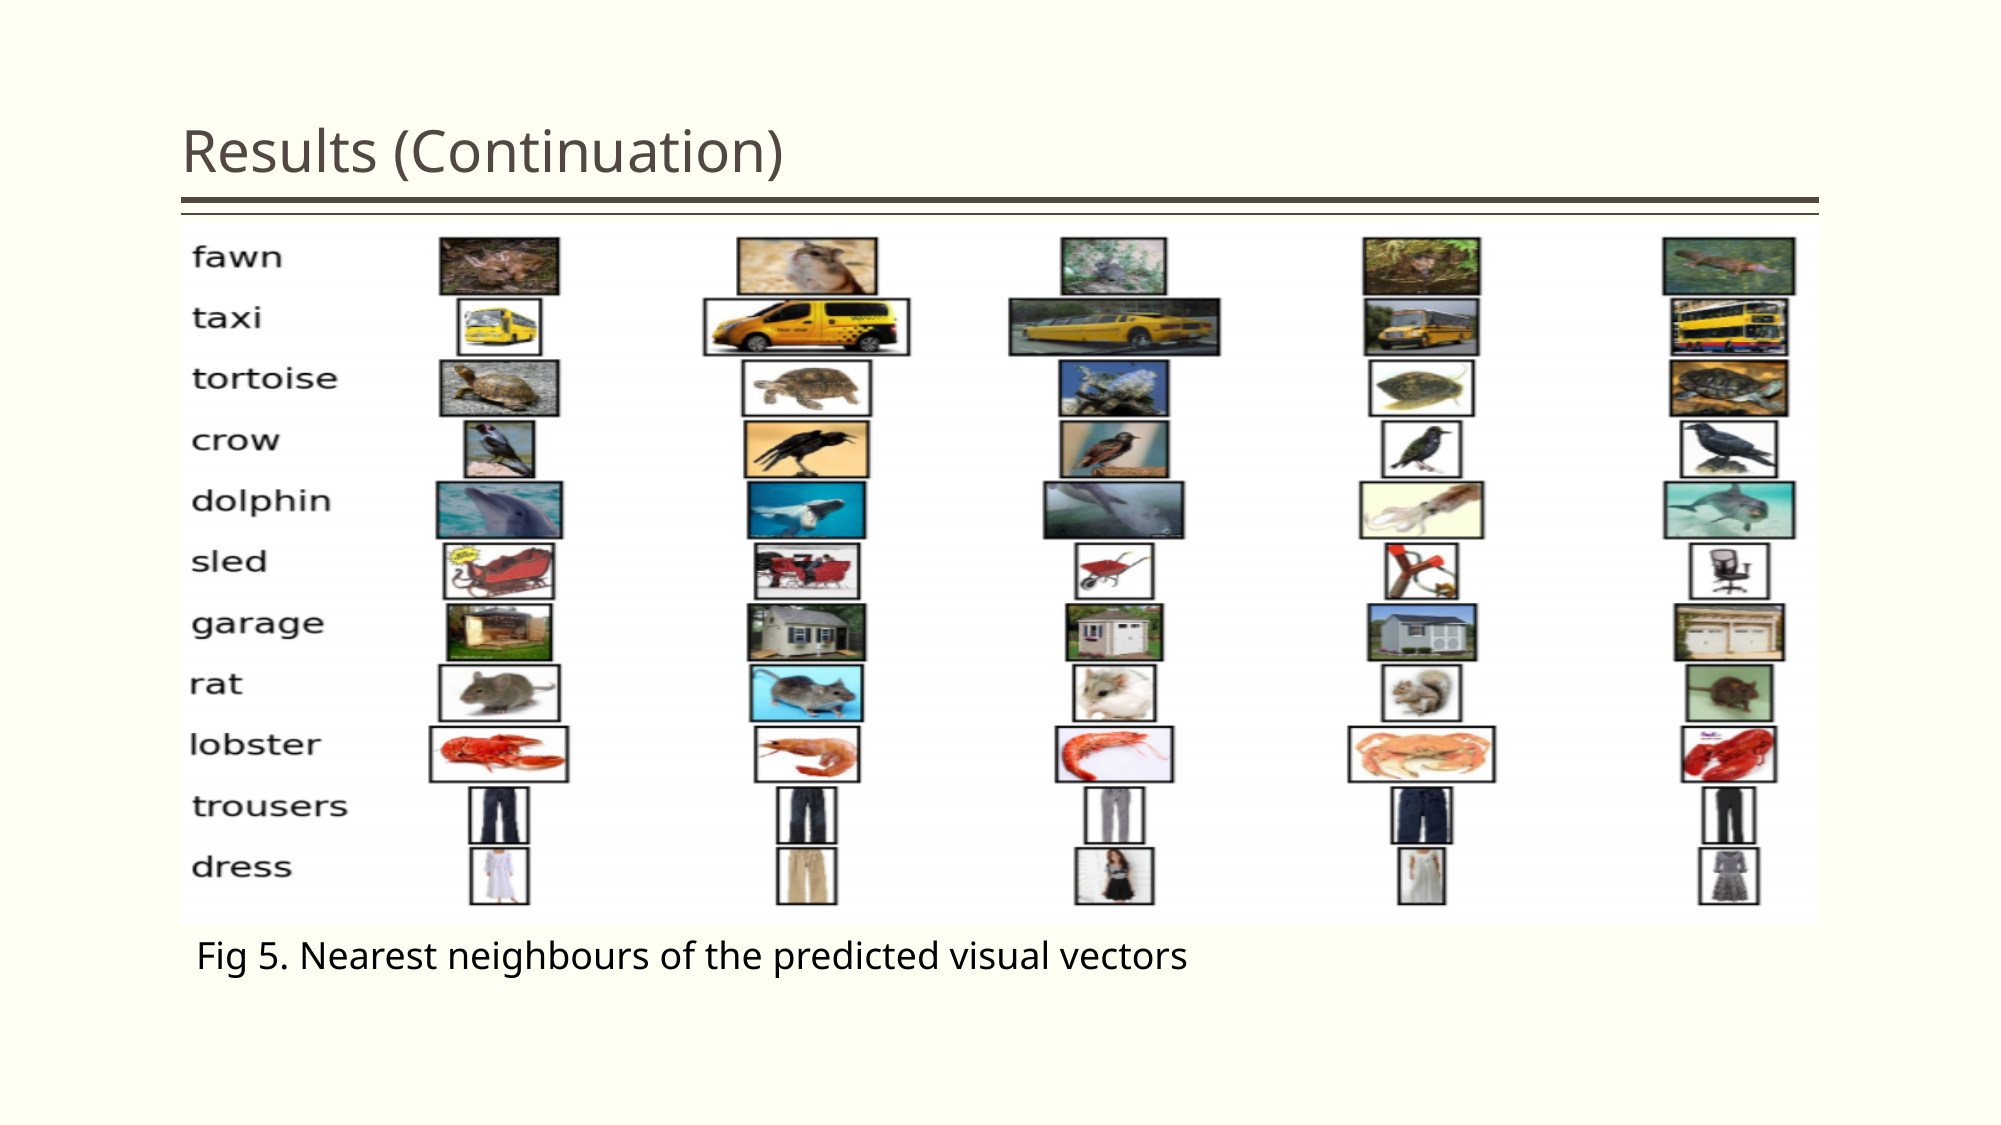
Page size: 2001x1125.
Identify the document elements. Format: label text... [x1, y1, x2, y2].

picture [181, 222, 1819, 925]
title Results (Continuation) [181, 12, 1819, 193]
text_box Fig 5. Nearest neighbours of the predicted visual vectors [181, 936, 1804, 985]
